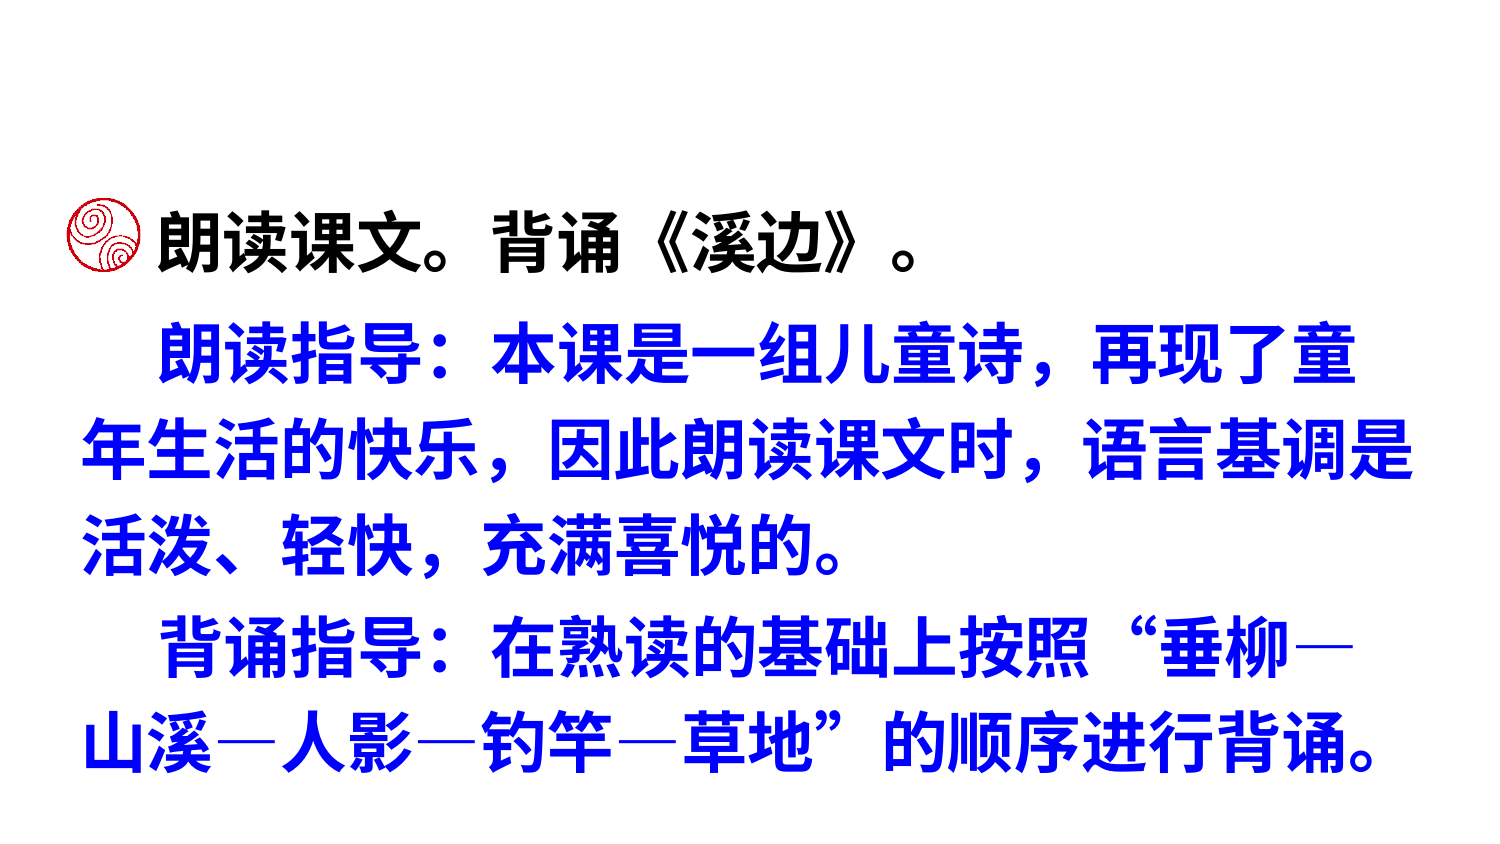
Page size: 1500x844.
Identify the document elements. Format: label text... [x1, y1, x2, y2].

picture [65, 197, 142, 276]
text_box 朗读指导：本课是一组儿童诗，再现了童年生活的快乐，因此朗读课文时，语言基调是活泼、轻快，充满喜悦的。 [65, 289, 1437, 581]
text_box 朗读课文。背诵《溪边》。 [141, 177, 994, 288]
text_box 背诵指导：在熟读的基础上按照“垂柳—山溪—人影—钓竿—草地”的顺序进行背诵。 [65, 581, 1437, 789]
